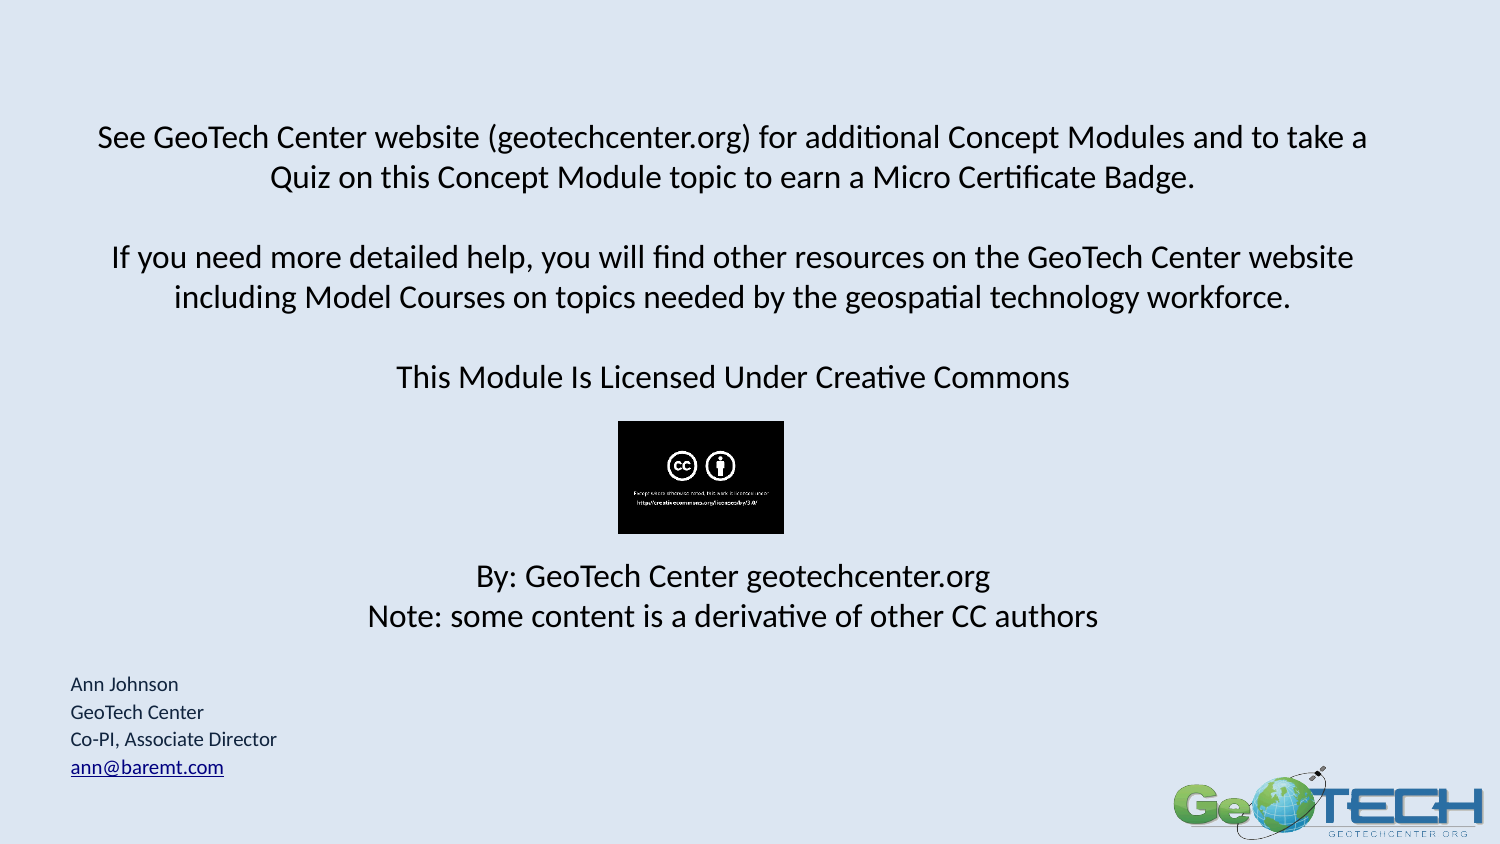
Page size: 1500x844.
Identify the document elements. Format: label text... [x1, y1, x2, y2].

title See GeoTech Center website (geotechcenter.org) for additional Concept Modules and to take a Quiz on this Concept Module topic to earn a Micro Certificate Badge. If you need more detailed help, you will find other resources on the GeoTech Center website including Model Courses on topics needed by the geospatial technology workforce. This Module Is Licensed Under Creative Commons By: GeoTech Center geotechcenter.org Note: some content is a derivative of other CC authors [55, 410, 1412, 520]
list Ann Johnson GeoTech Center Co-PI, Associate Director ann@baremt.com 2-27-2018 V2 [55, 646, 1406, 844]
picture [617, 421, 785, 534]
picture [1406, 762, 1497, 844]
